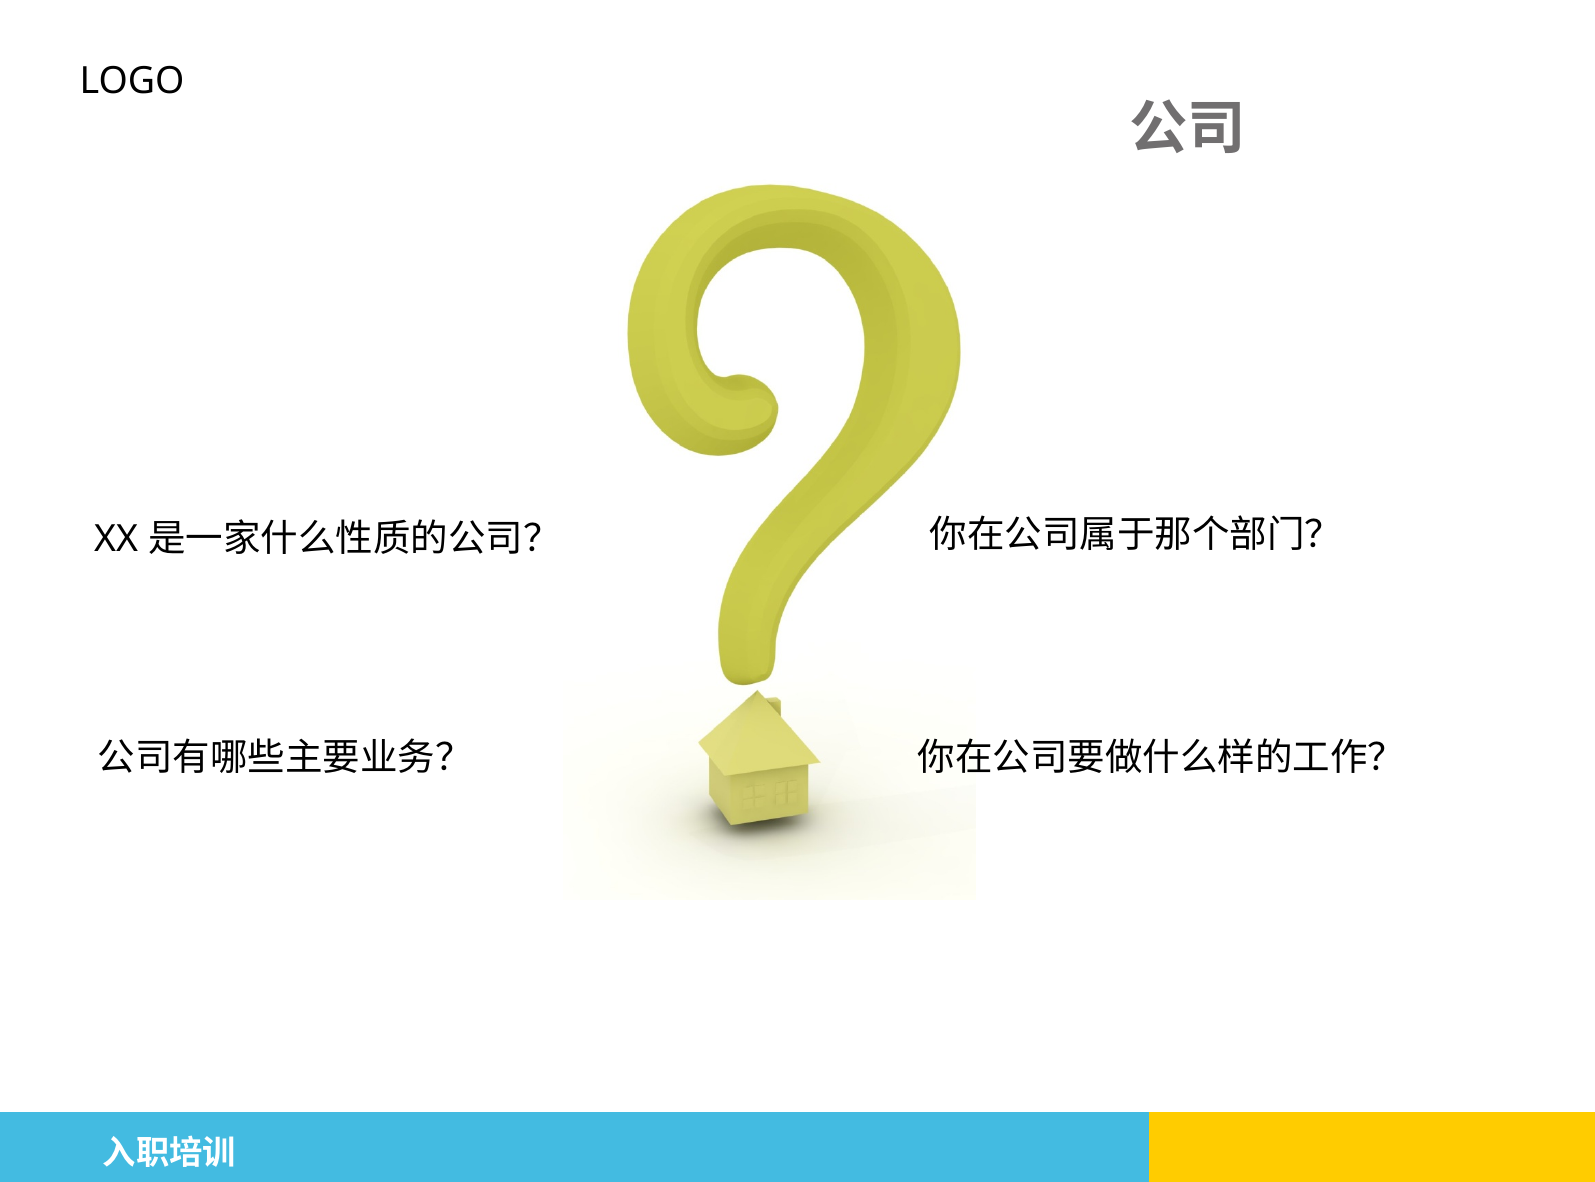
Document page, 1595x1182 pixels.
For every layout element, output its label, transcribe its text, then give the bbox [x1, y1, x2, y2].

picture [562, 74, 976, 901]
table_header 你在公司属于那个部门？ [981, 497, 1481, 597]
table_header XX是一家什么性质的公司？ [79, 500, 557, 600]
table_header 公司有哪些主要业务？ [83, 720, 557, 820]
table_header 你在公司要做什么样的工作？ [981, 720, 1470, 820]
title 公司 [318, 58, 1501, 193]
